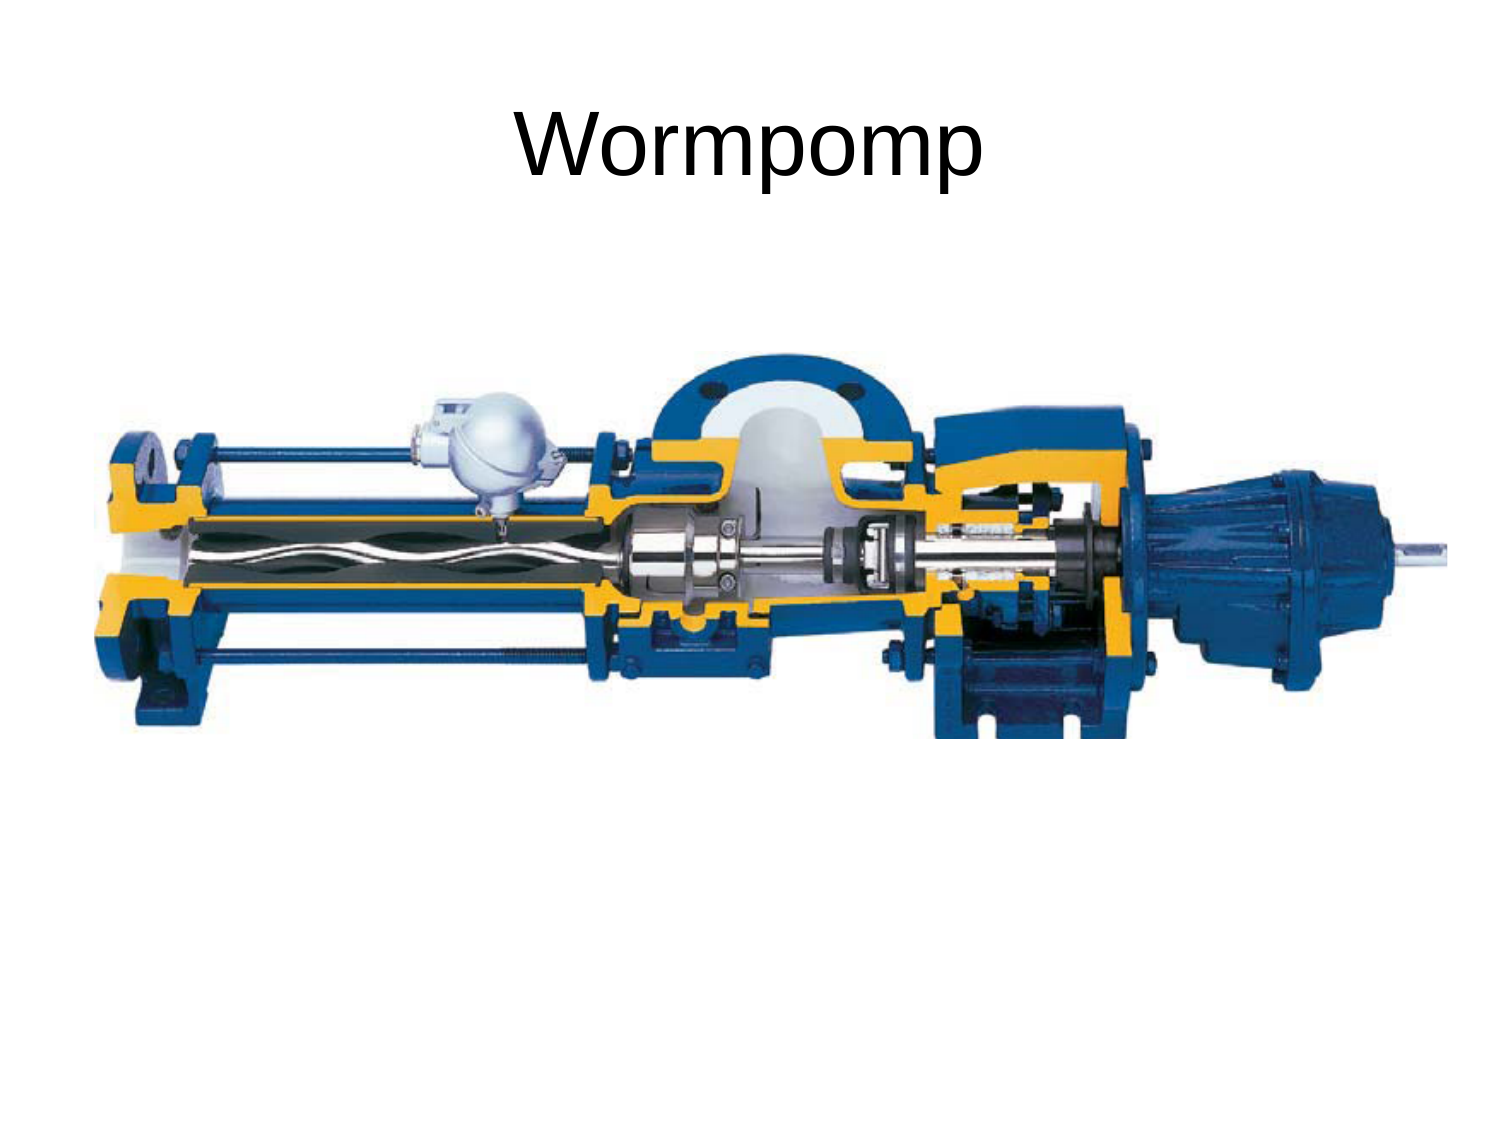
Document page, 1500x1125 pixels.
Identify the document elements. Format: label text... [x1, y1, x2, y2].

picture [93, 351, 1448, 739]
title Wormpomp [74, 44, 1426, 233]
